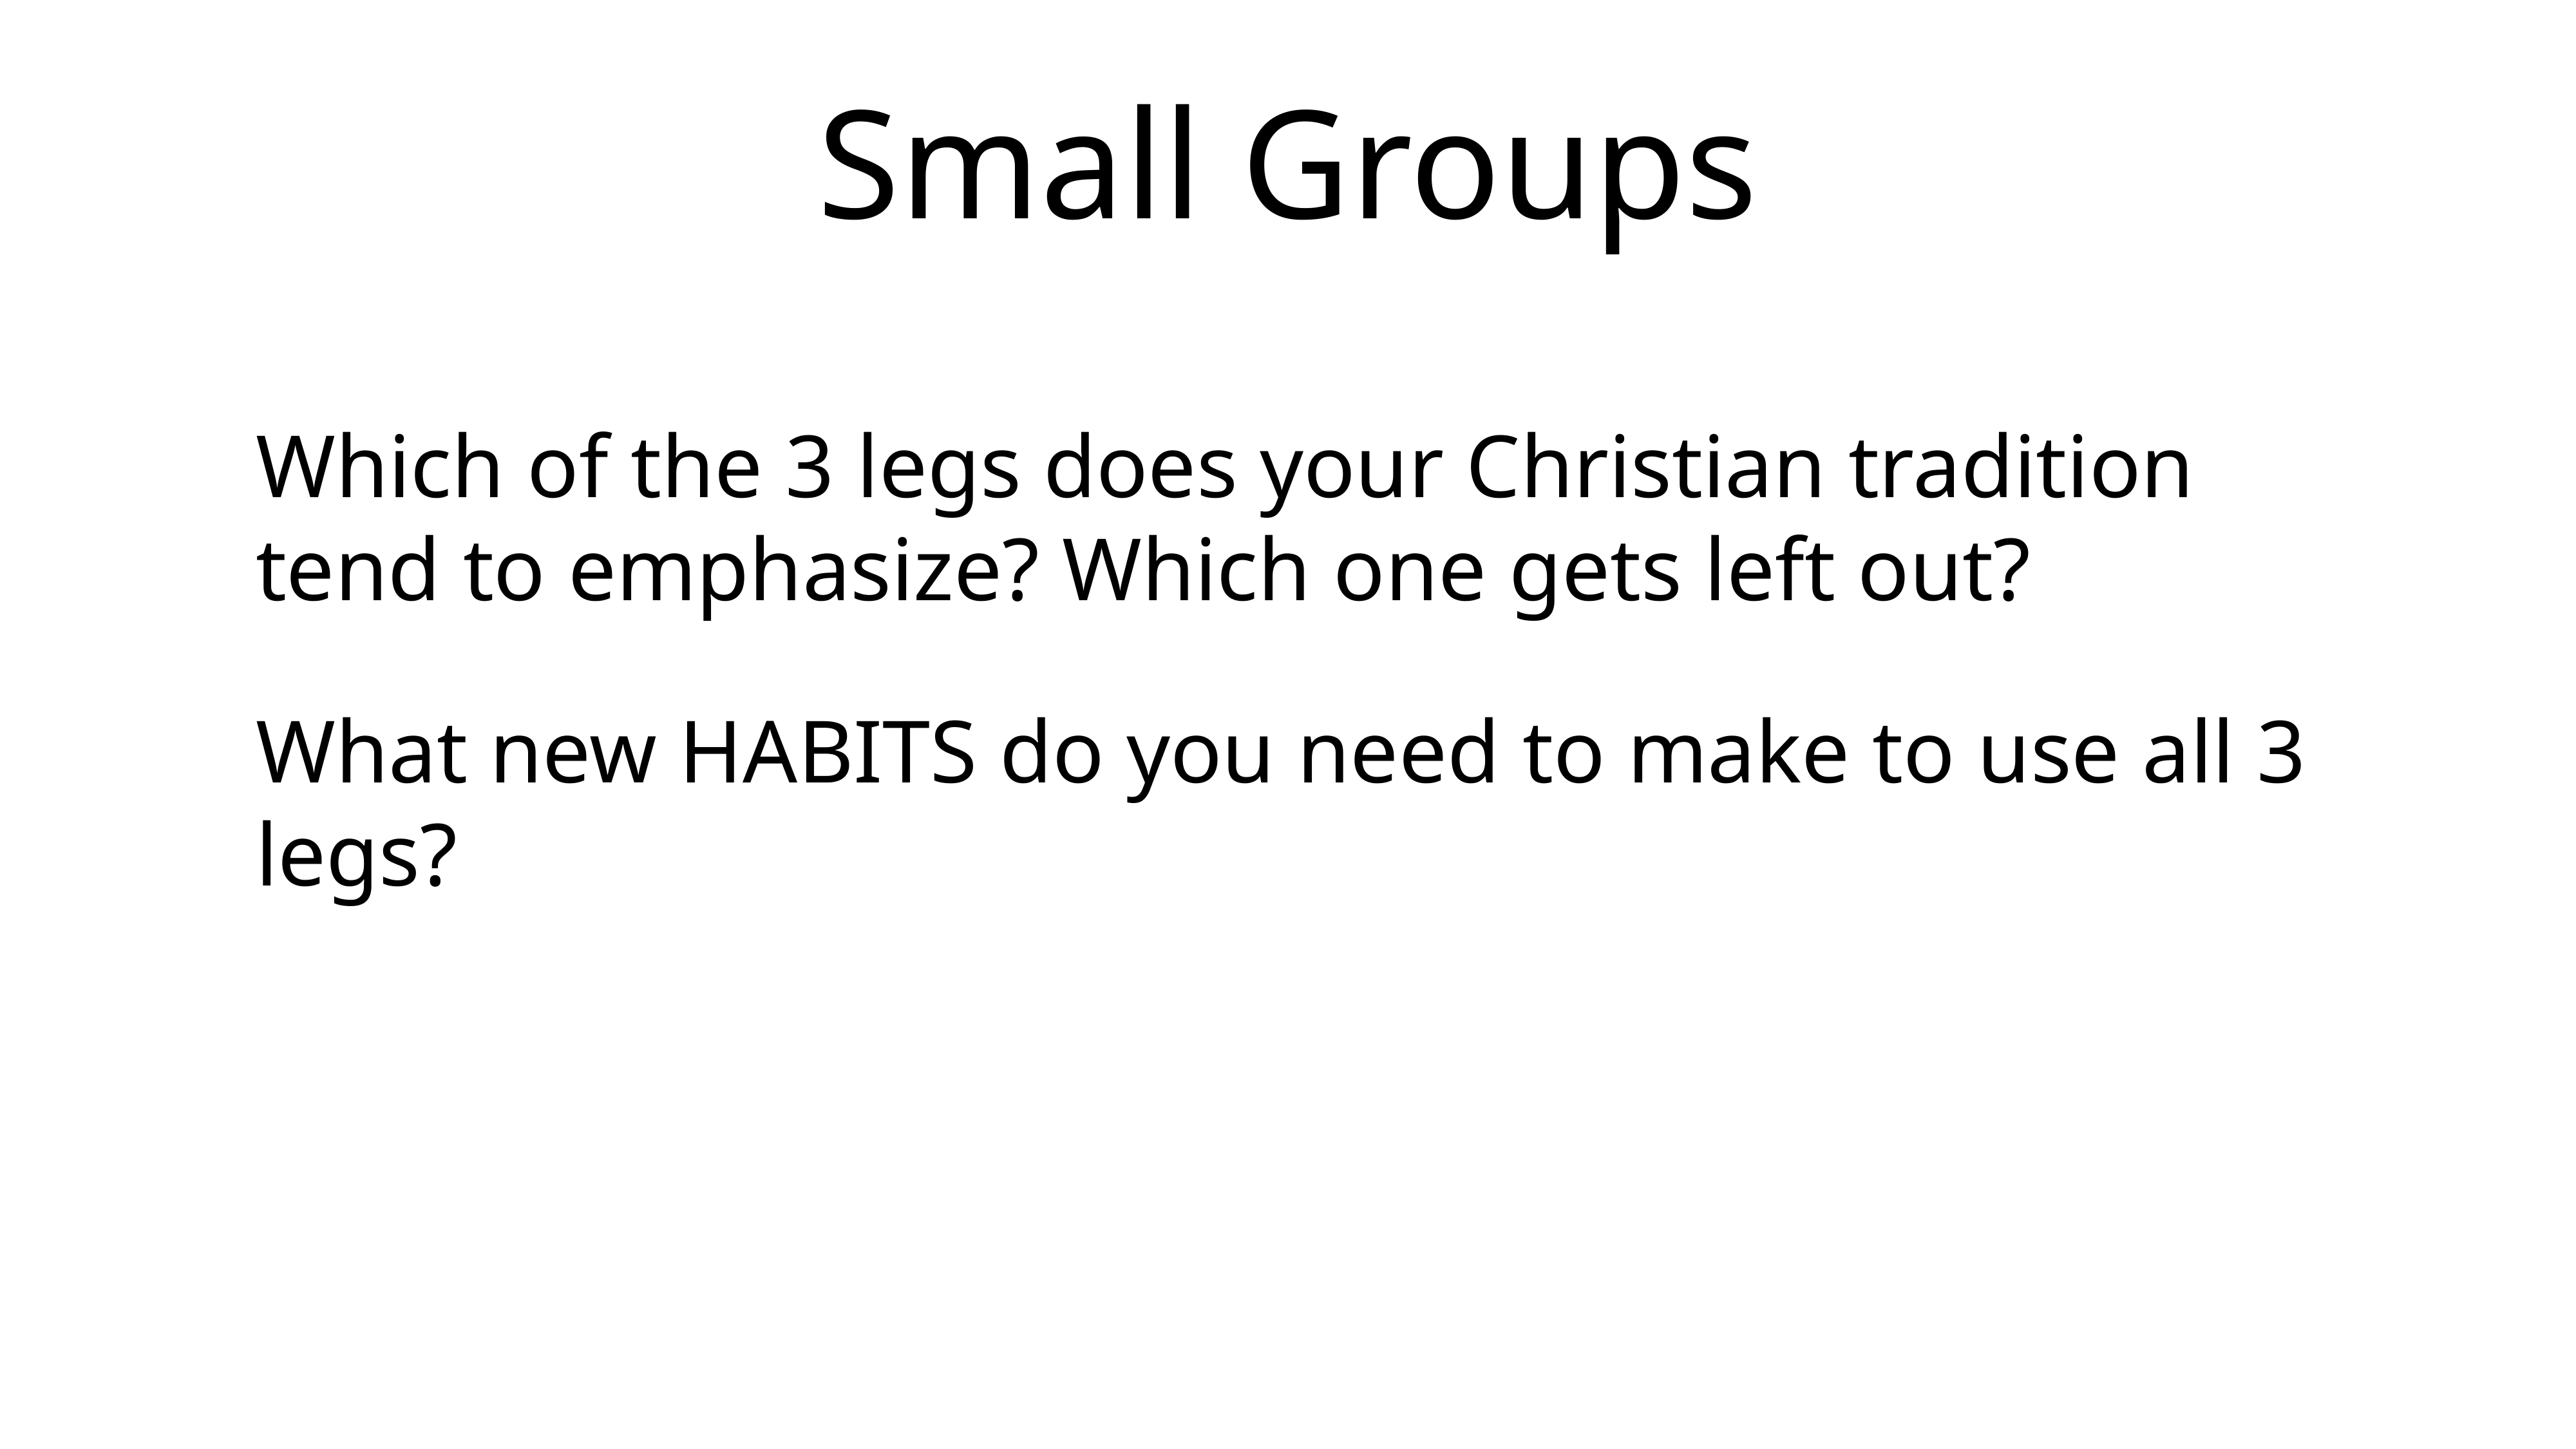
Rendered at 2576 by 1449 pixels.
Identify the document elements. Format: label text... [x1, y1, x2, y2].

title Small Groups [178, 37, 2398, 279]
list Which of the 3 legs does your Christian tradition tend to emphasize? Which one gets left out? What new HABITS do you need to make to use all 3 legs? [160, 311, 2381, 1186]
